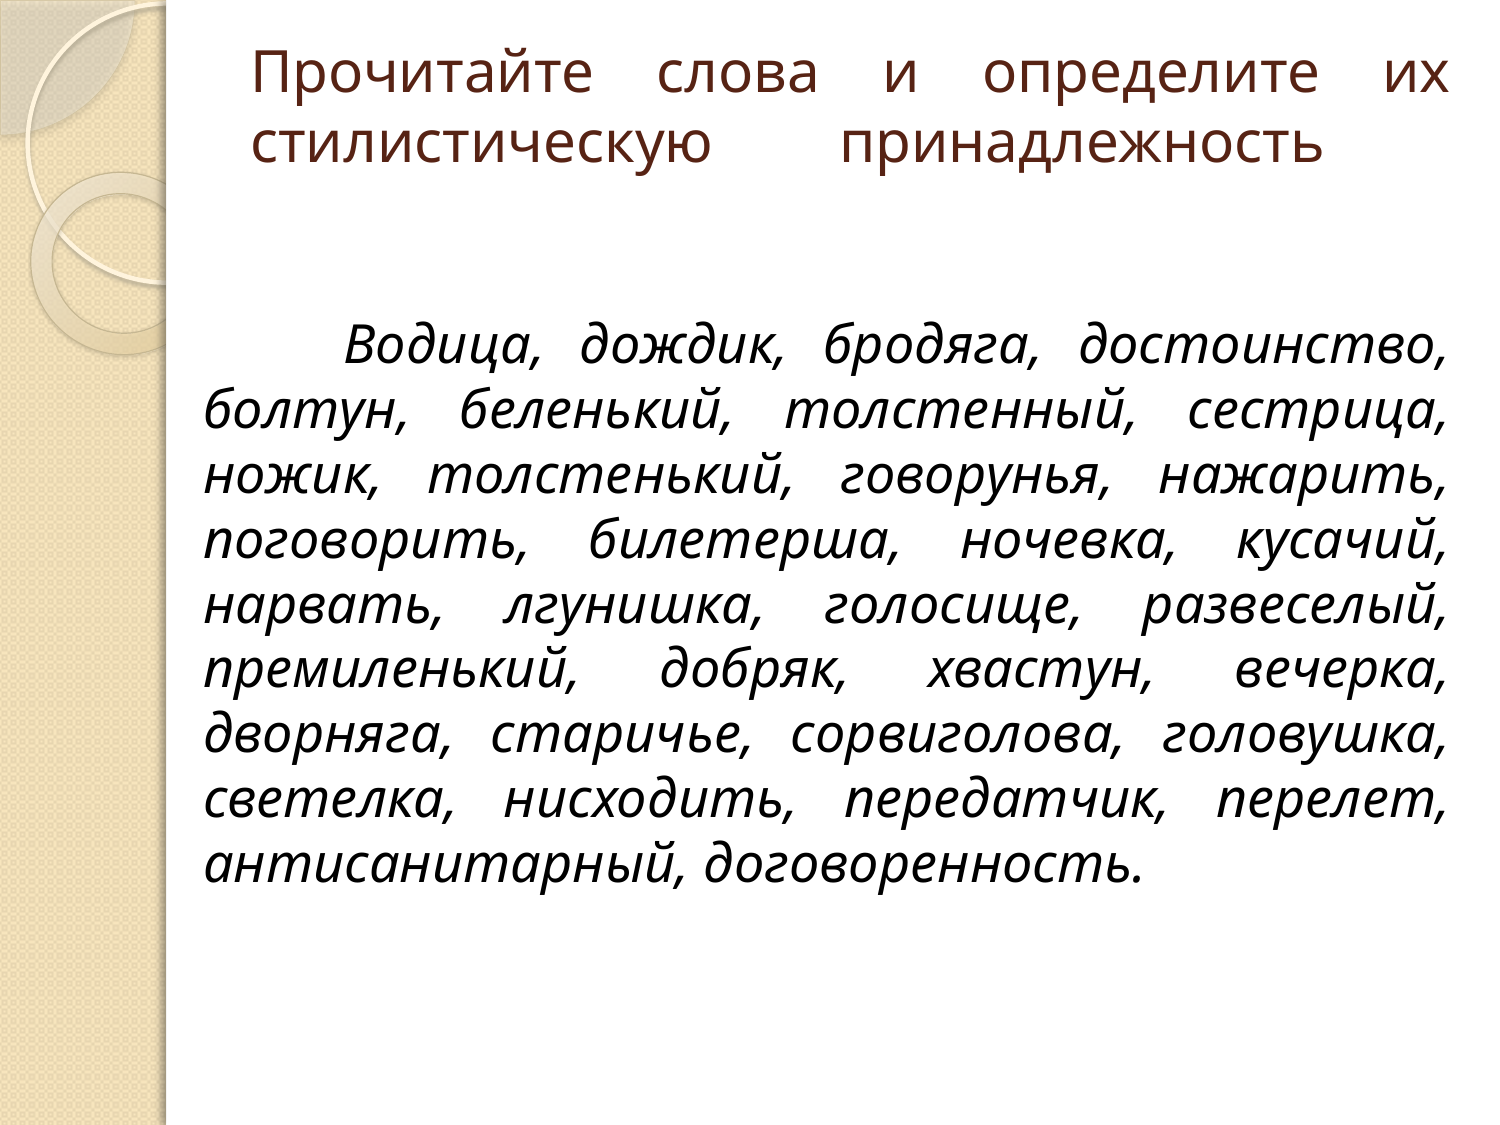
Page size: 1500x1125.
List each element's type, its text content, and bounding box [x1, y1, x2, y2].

title Прочитайте слова и определите их стилистическую принадлежность [235, 45, 1466, 233]
list Водица, дождик, бродяга, достоинство, болтун, беленький, толстенный, сестрица, ножик, толстенький, говорунья, нажарить, поговорить, билетерша, ночевка, кусачий, нарвать, лгунишка, голосище, развеселый, премиленький, добряк, хвастун, вечерка, дворняга, старичье, сорвиголова, головушка, светелка, нисходить, передатчик, перелет, антисанитарный, договоренность. [135, 237, 1466, 1059]
